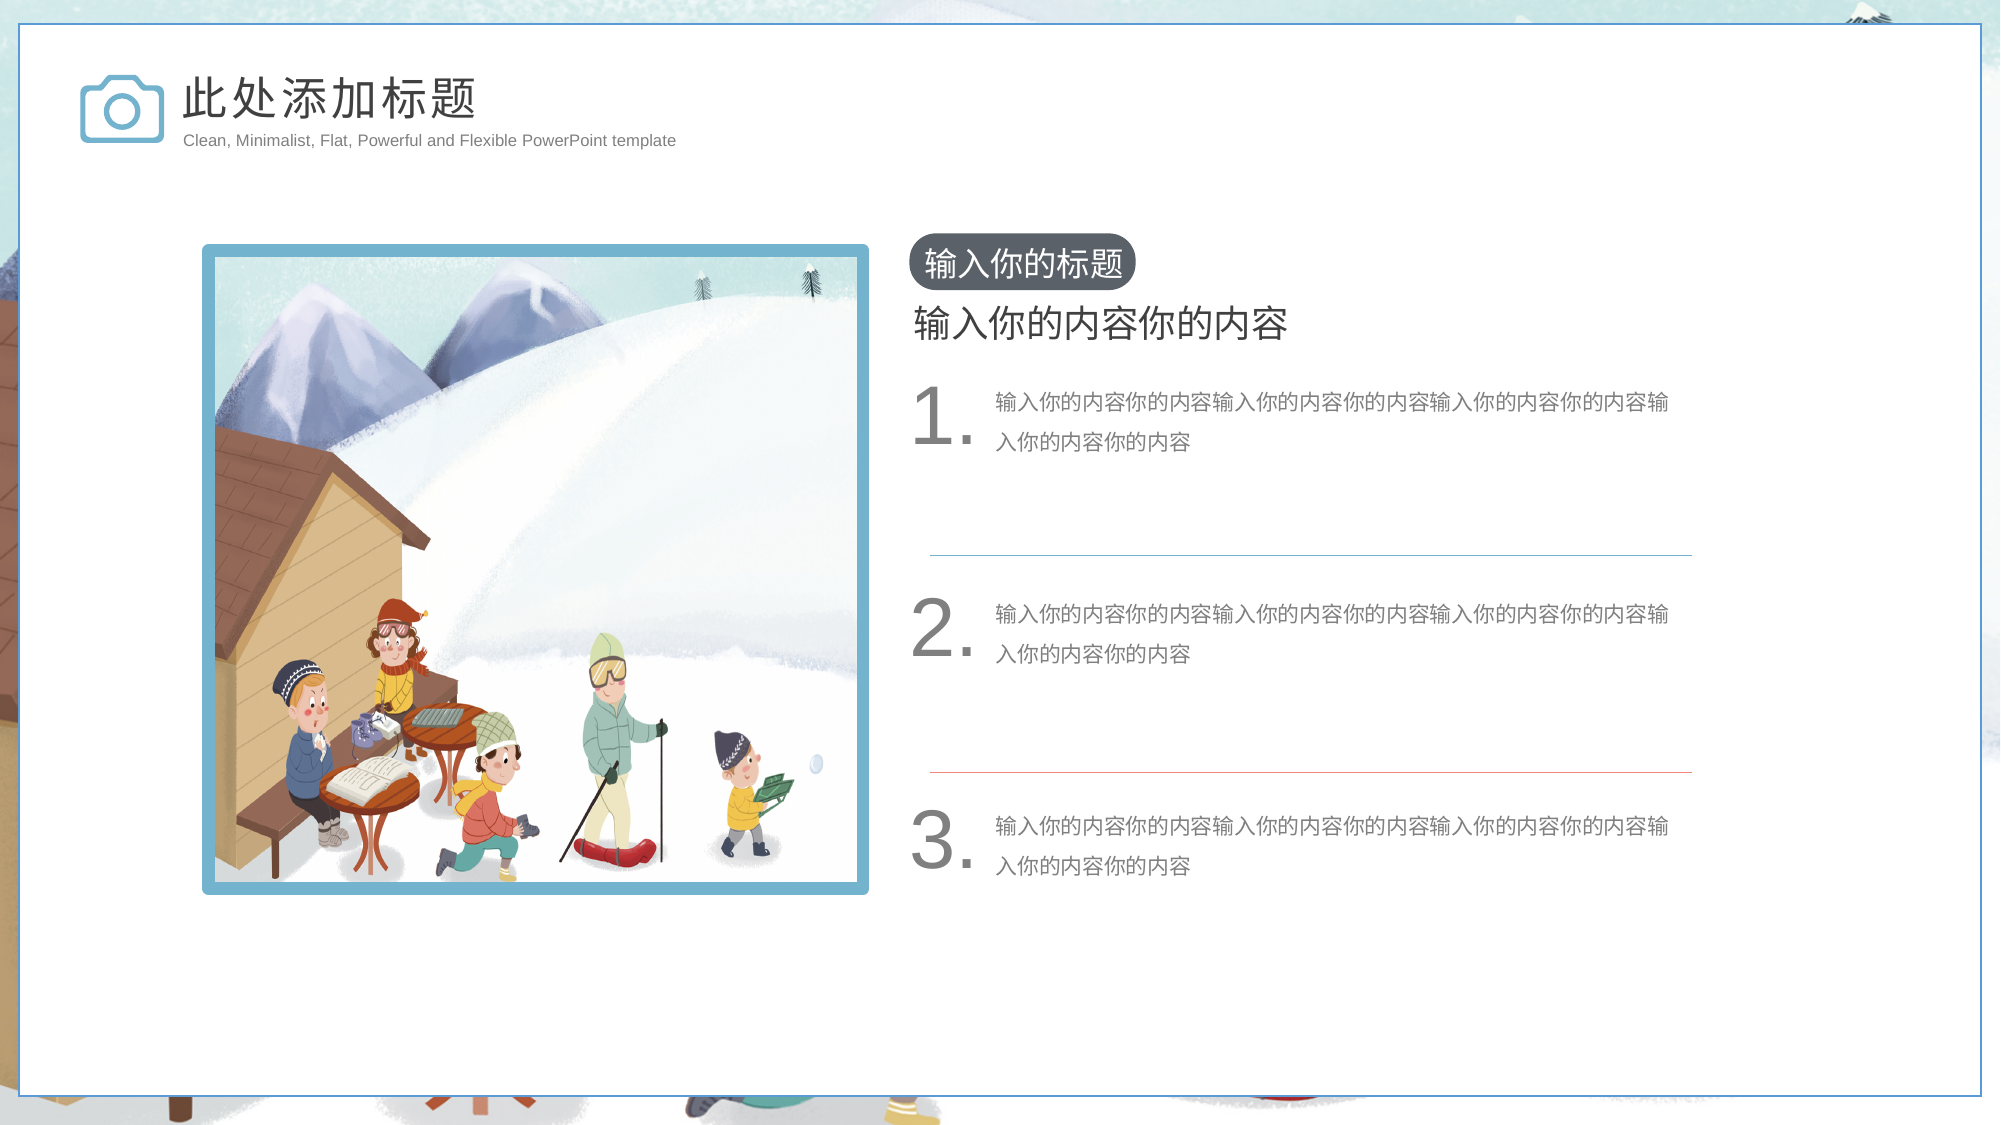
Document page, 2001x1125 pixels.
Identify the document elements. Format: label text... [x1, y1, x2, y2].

text_box 输入你的内容你的内容输入你的内容你的内容输入你的内容你的内容输入你的内容你的内容 [989, 372, 1692, 458]
text_box 3. [903, 782, 1003, 889]
picture [0, 0, 2001, 1125]
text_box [887, 233, 1432, 354]
text_box [80, 74, 165, 143]
text_box 输入你的内容你的内容输入你的内容你的内容输入你的内容你的内容输入你的内容你的内容 [989, 584, 1692, 670]
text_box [168, 64, 983, 155]
text_box 2. [903, 570, 1003, 677]
text_box 输入你的内容你的内容输入你的内容你的内容输入你的内容你的内容输入你的内容你的内容 [989, 797, 1692, 882]
text_box 1. [903, 358, 1003, 465]
